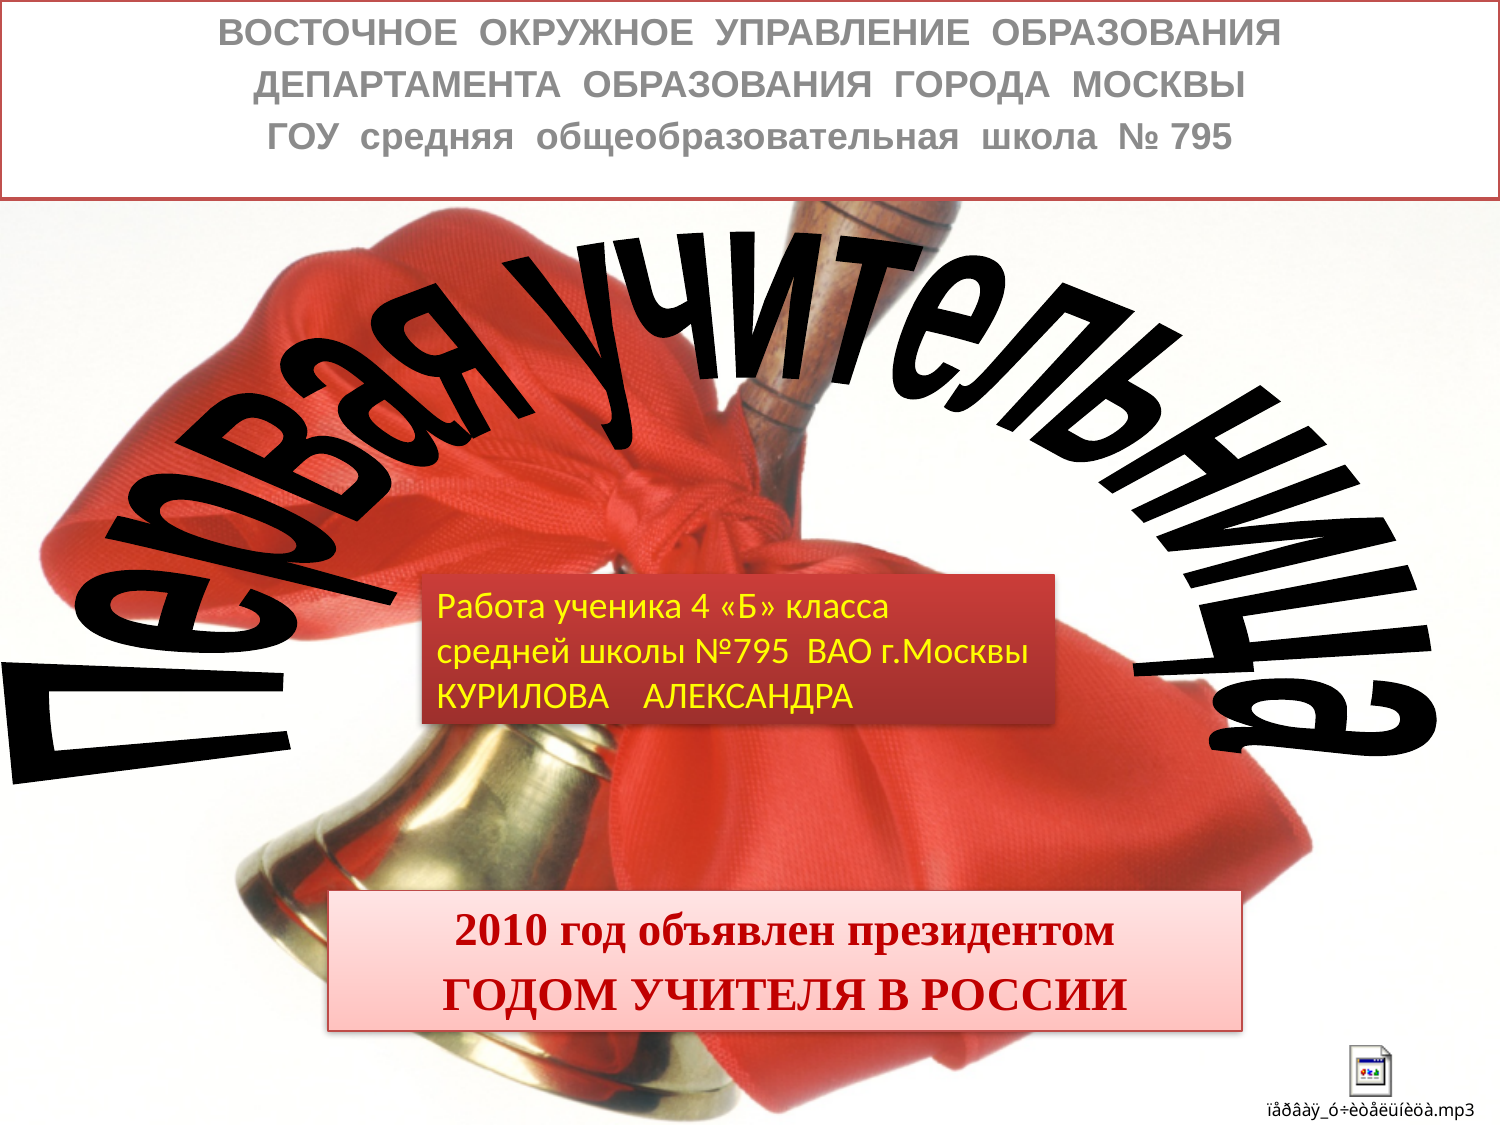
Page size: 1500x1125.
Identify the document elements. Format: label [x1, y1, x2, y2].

picture [0, 0, 1500, 1125]
text_box [1240, 1045, 1500, 1125]
